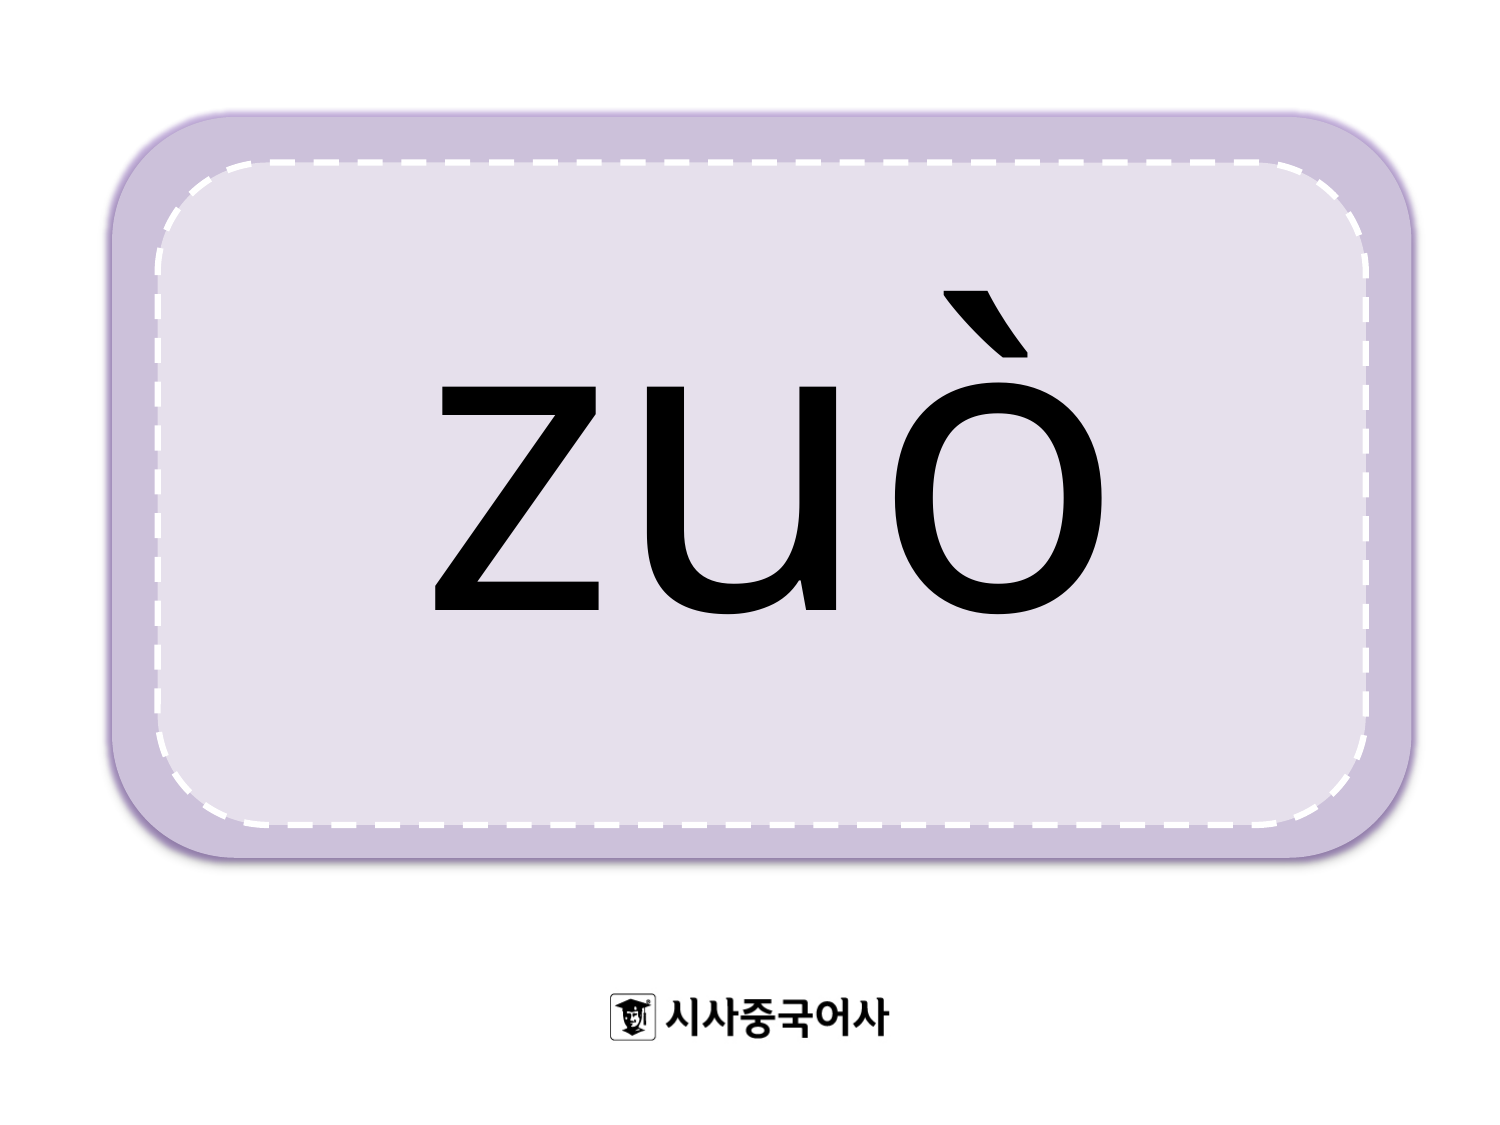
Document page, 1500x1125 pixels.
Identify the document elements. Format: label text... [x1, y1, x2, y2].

picture [602, 987, 898, 1047]
text_box zuò [167, 112, 1376, 776]
